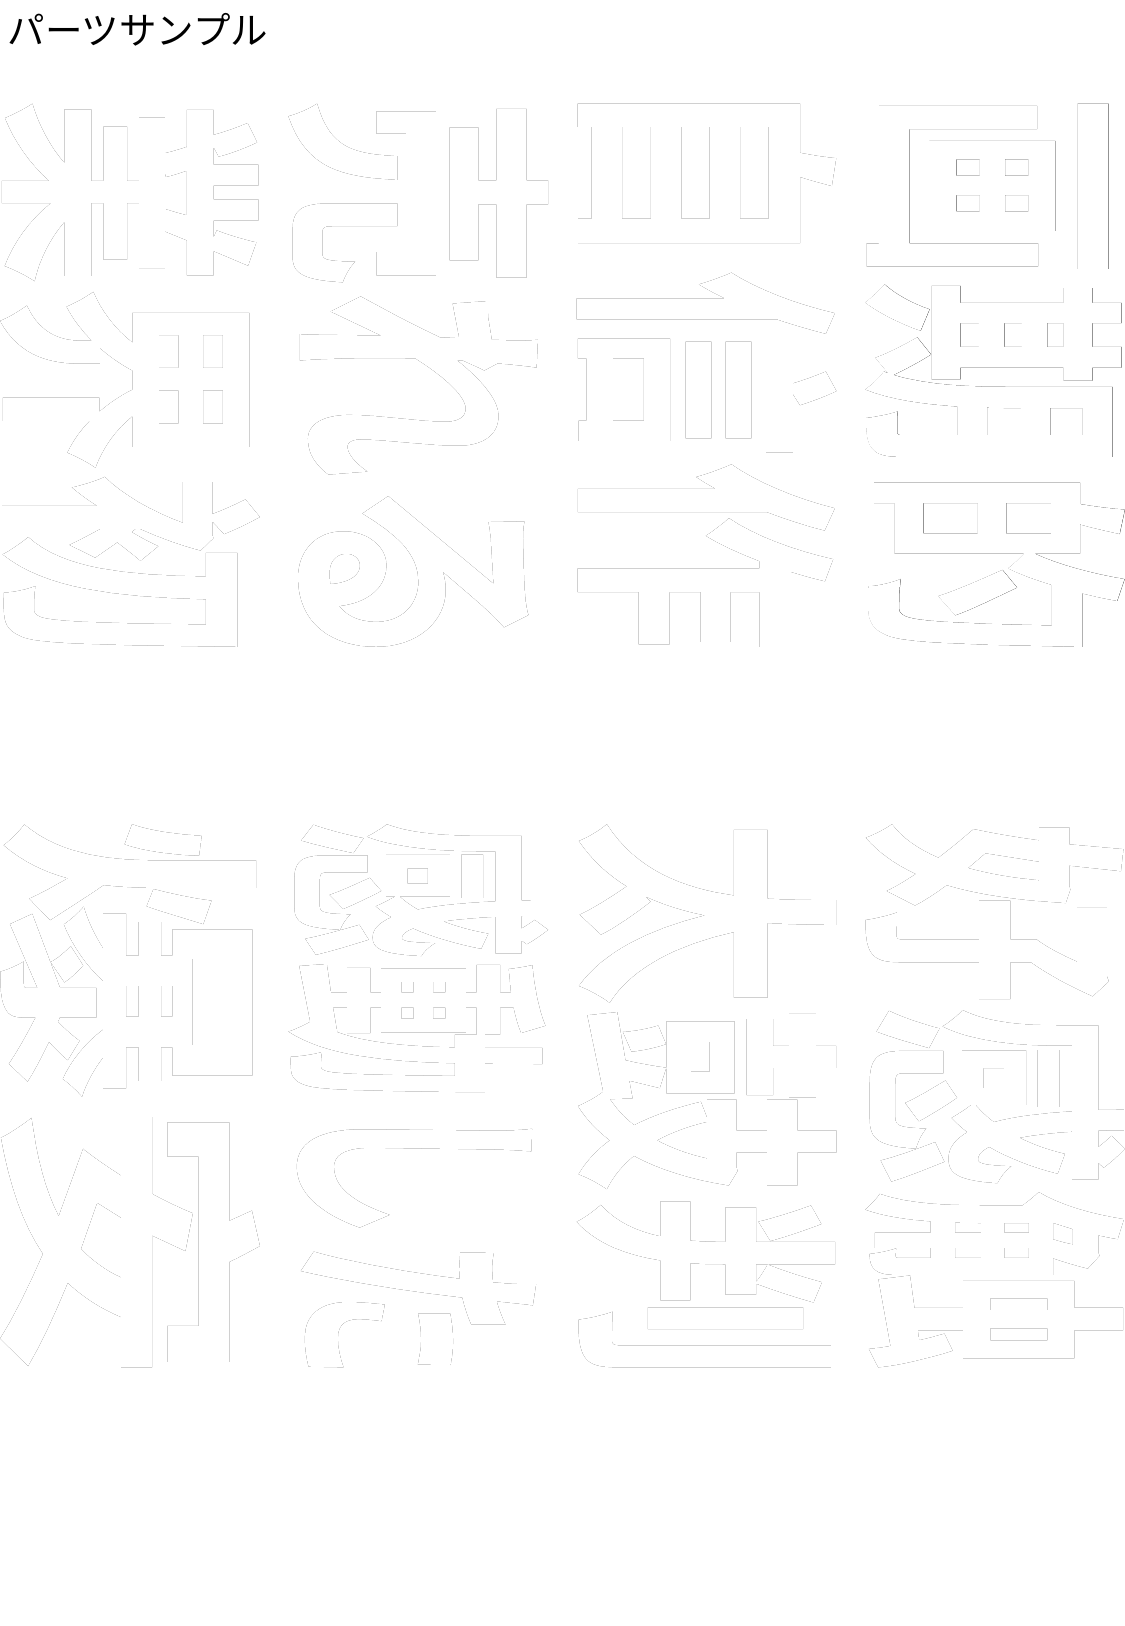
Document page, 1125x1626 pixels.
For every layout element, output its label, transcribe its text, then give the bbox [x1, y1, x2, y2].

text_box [576, 103, 837, 647]
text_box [865, 824, 1125, 1368]
text_box パーツサンプル [0, 0, 284, 60]
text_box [576, 824, 837, 1368]
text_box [0, 103, 260, 647]
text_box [0, 824, 260, 1368]
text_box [288, 103, 549, 647]
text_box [864, 103, 1125, 647]
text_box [288, 824, 549, 1368]
